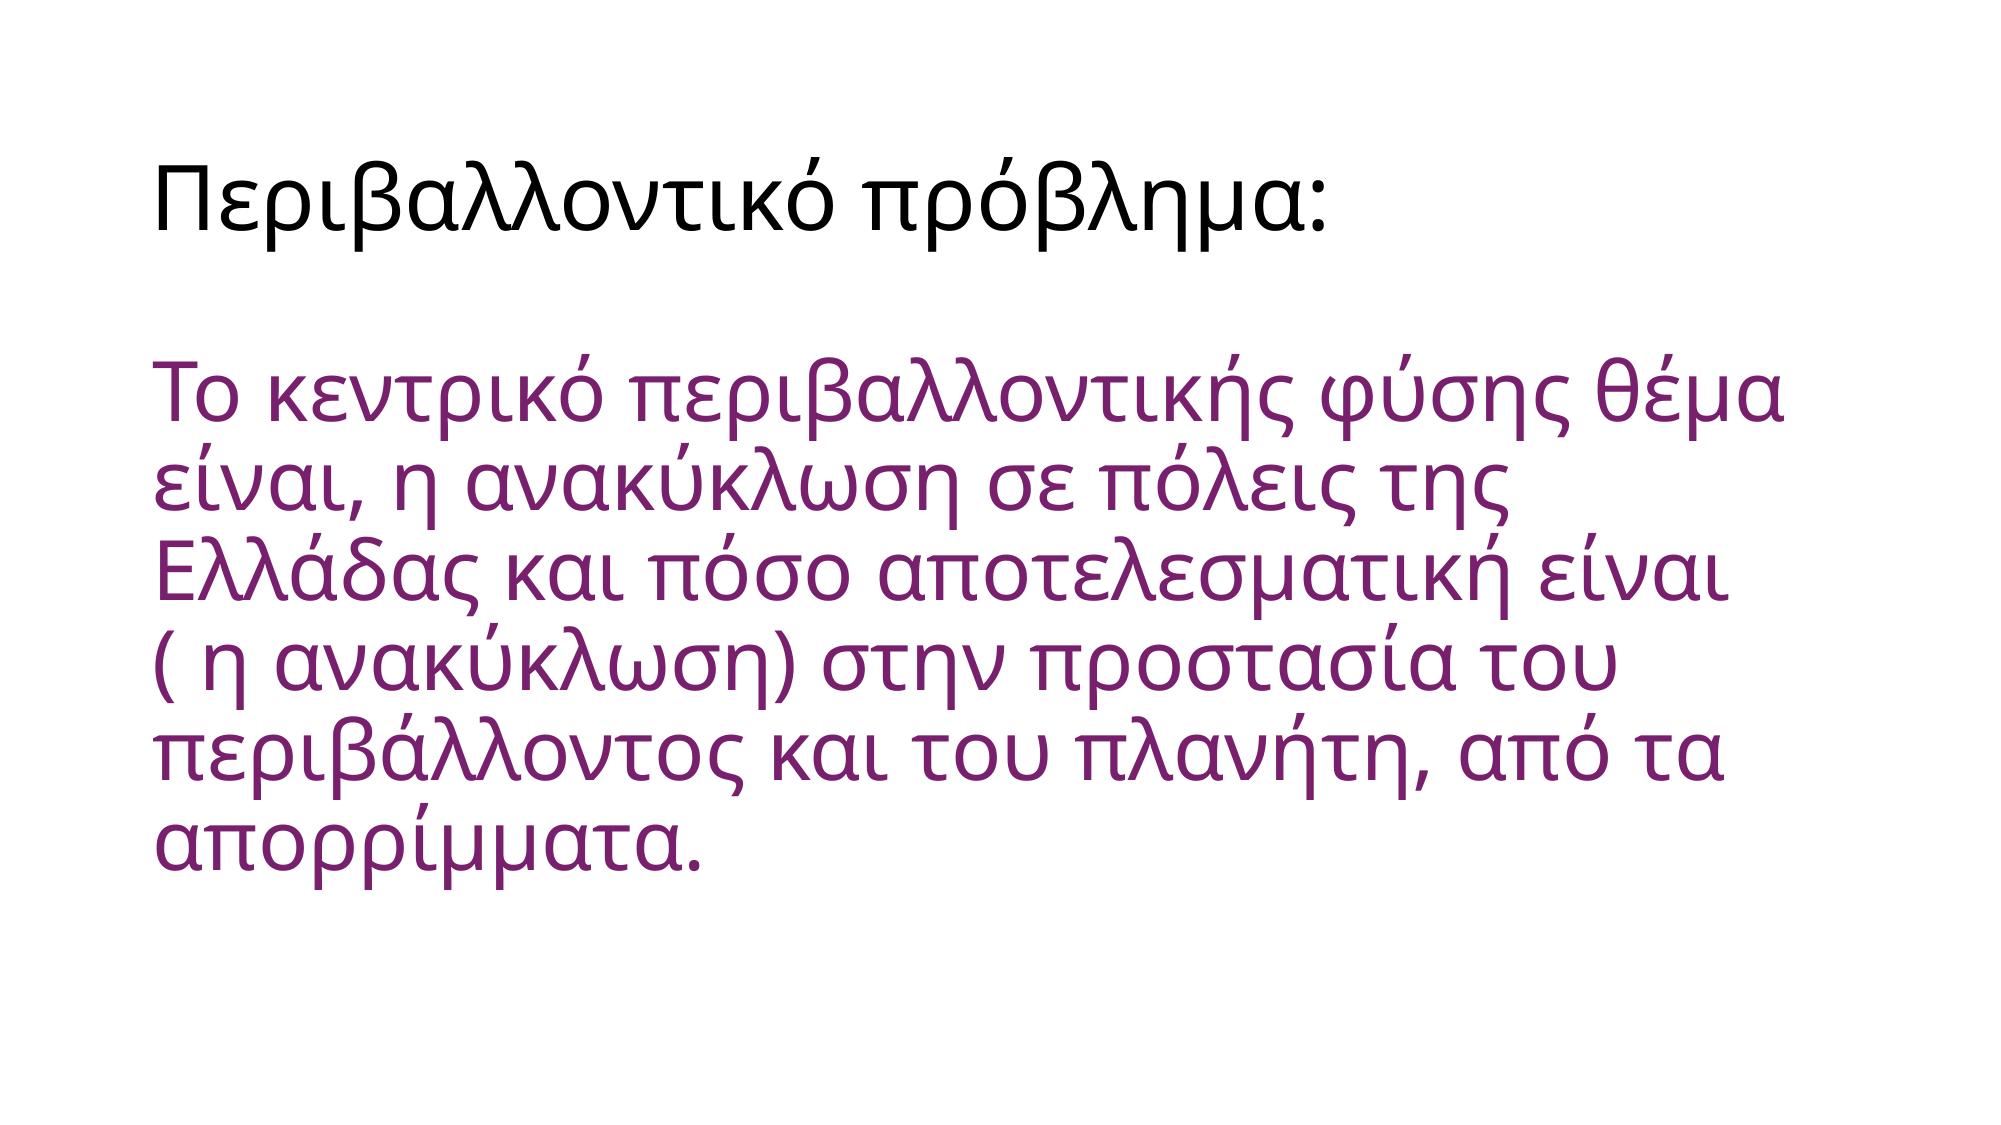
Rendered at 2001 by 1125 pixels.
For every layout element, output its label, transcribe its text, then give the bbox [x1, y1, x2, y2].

list Το κεντρικό περιβαλλοντικής φύσης θέμα είναι, η ανακύκλωση σε πόλεις της Ελλάδας και πόσο αποτελεσματική είναι ( η ανακύκλωση) στην προστασία του περιβάλλοντος και του πλανήτη, από τα απορρίμματα. [137, 220, 1863, 1014]
title Περιβαλλοντικό πρόβλημα: [135, 144, 1821, 258]
